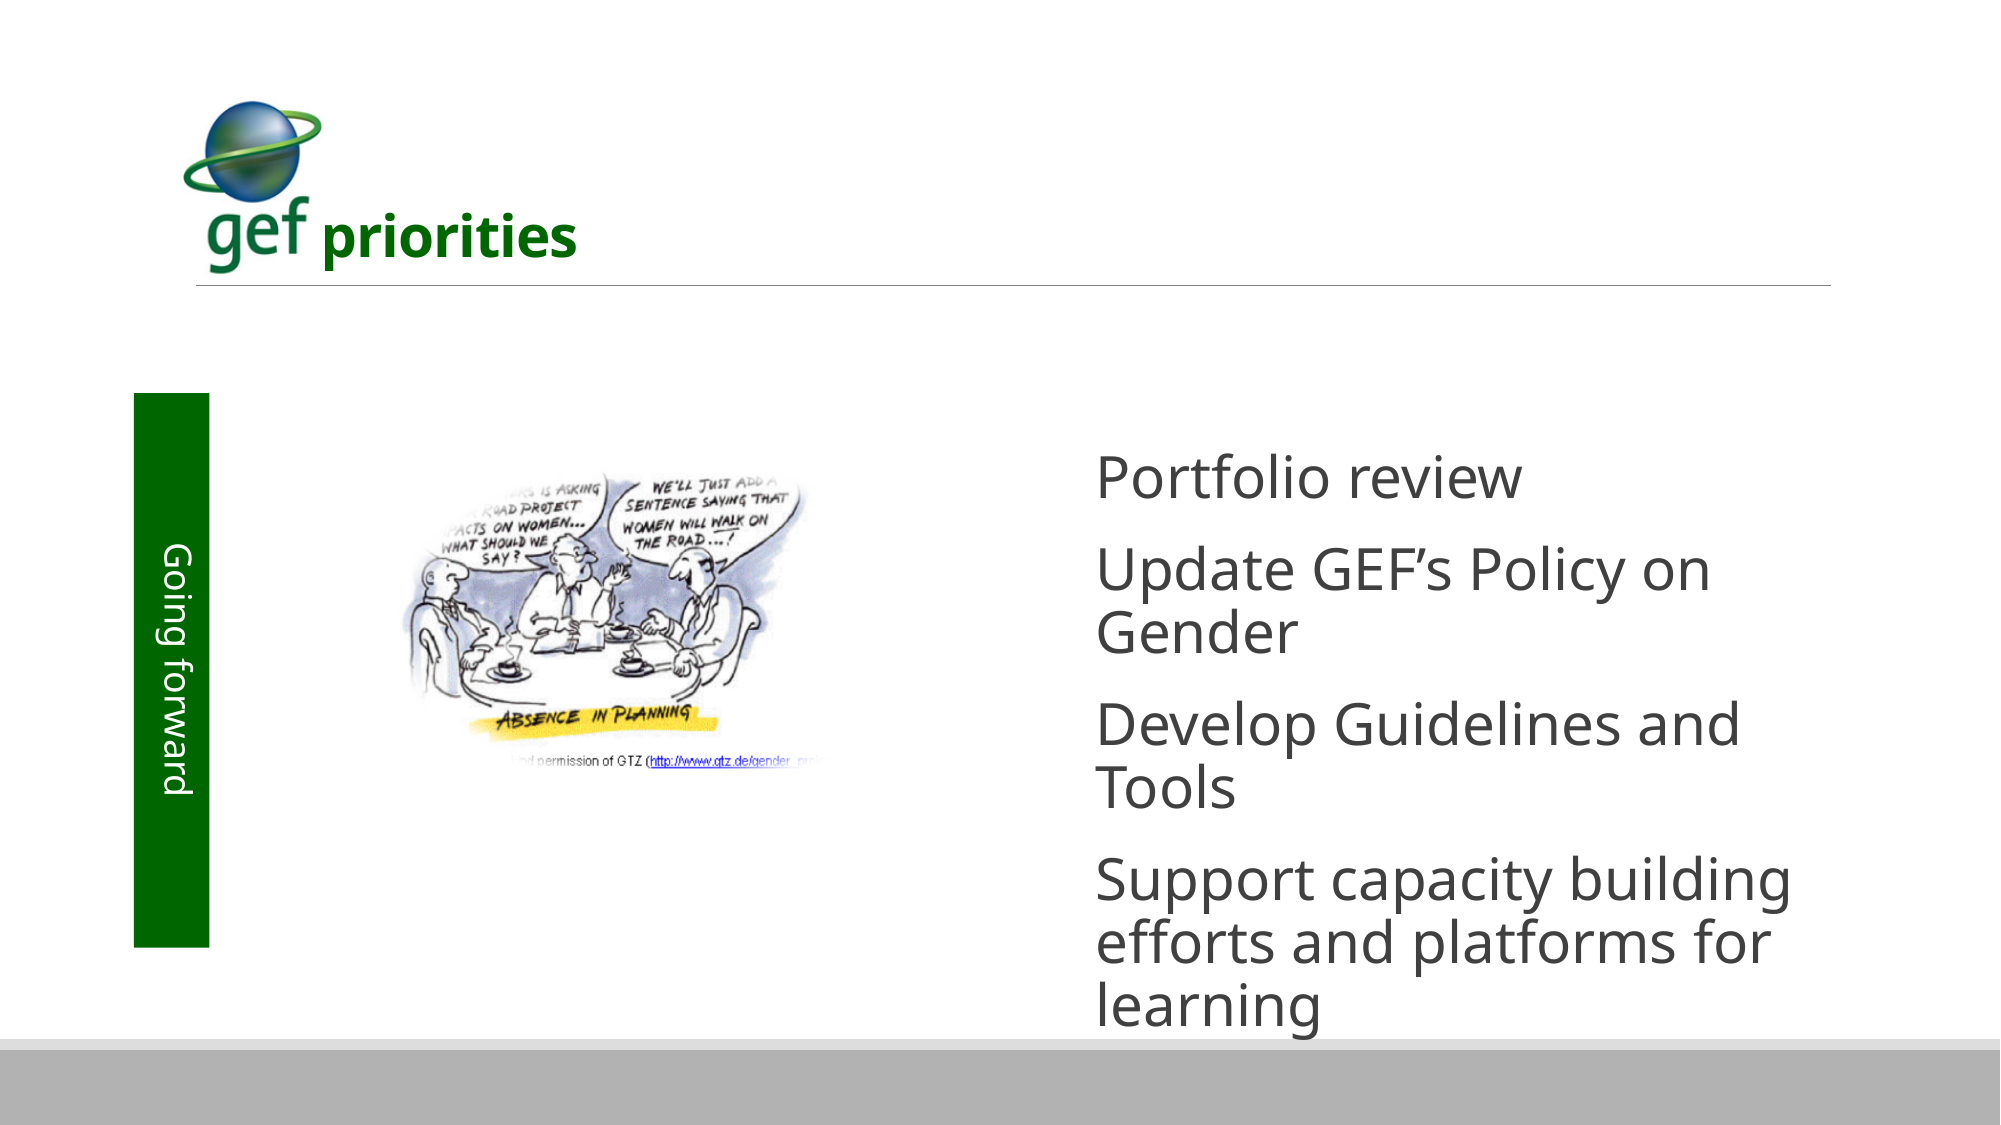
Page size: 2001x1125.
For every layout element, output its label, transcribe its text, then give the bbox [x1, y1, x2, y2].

picture [380, 454, 953, 796]
list Portfolio review Update GEF’s Policy on Gender Develop Guidelines and Tools Support capacity building efforts and platforms for learning [1080, 341, 1891, 1002]
picture [179, 96, 326, 278]
title priorities [180, 47, 1830, 285]
text_box Going forward [133, 393, 210, 948]
